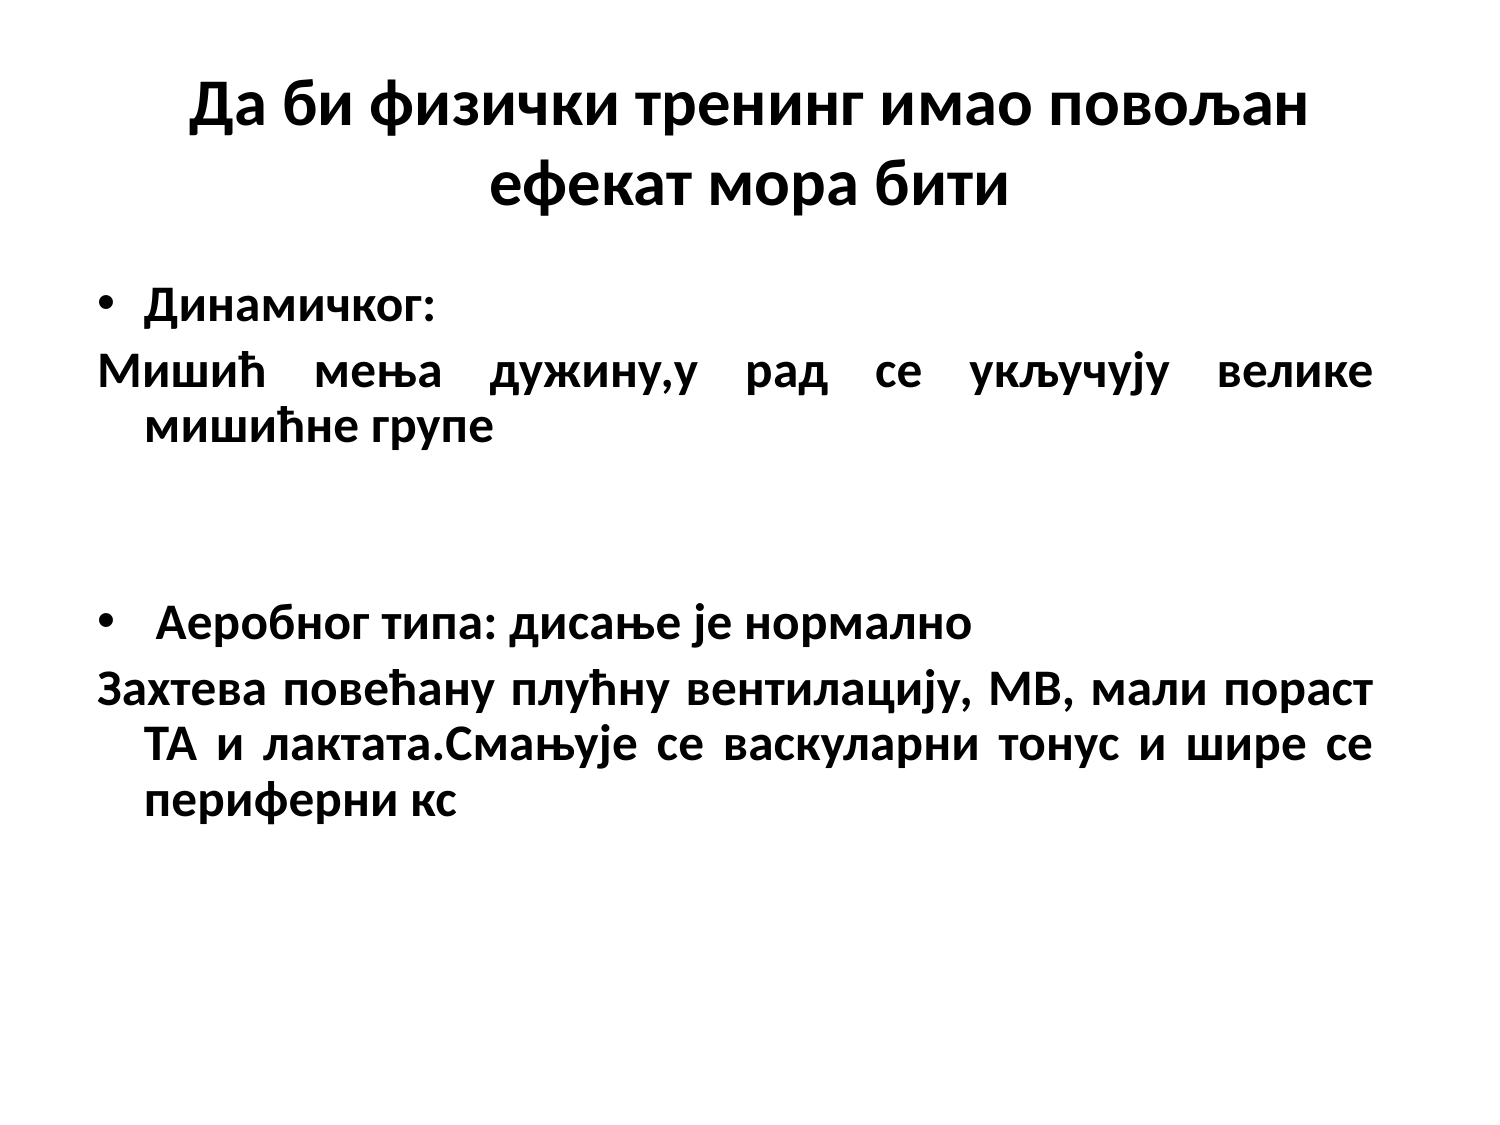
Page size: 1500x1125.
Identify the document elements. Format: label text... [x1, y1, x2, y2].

title Да би физички тренинг имао повољан ефекат мора бити [75, 45, 1425, 233]
list Динамичког: Мишић мења дужину,у рад се укључују велике мишићне групе Аеробног типа: дисање је нормално Захтева повећану плућну вентилацију, МВ, мали пораст ТА и лактата.Смањује се васкуларни тонус и шире се периферни кс [82, 269, 1390, 839]
